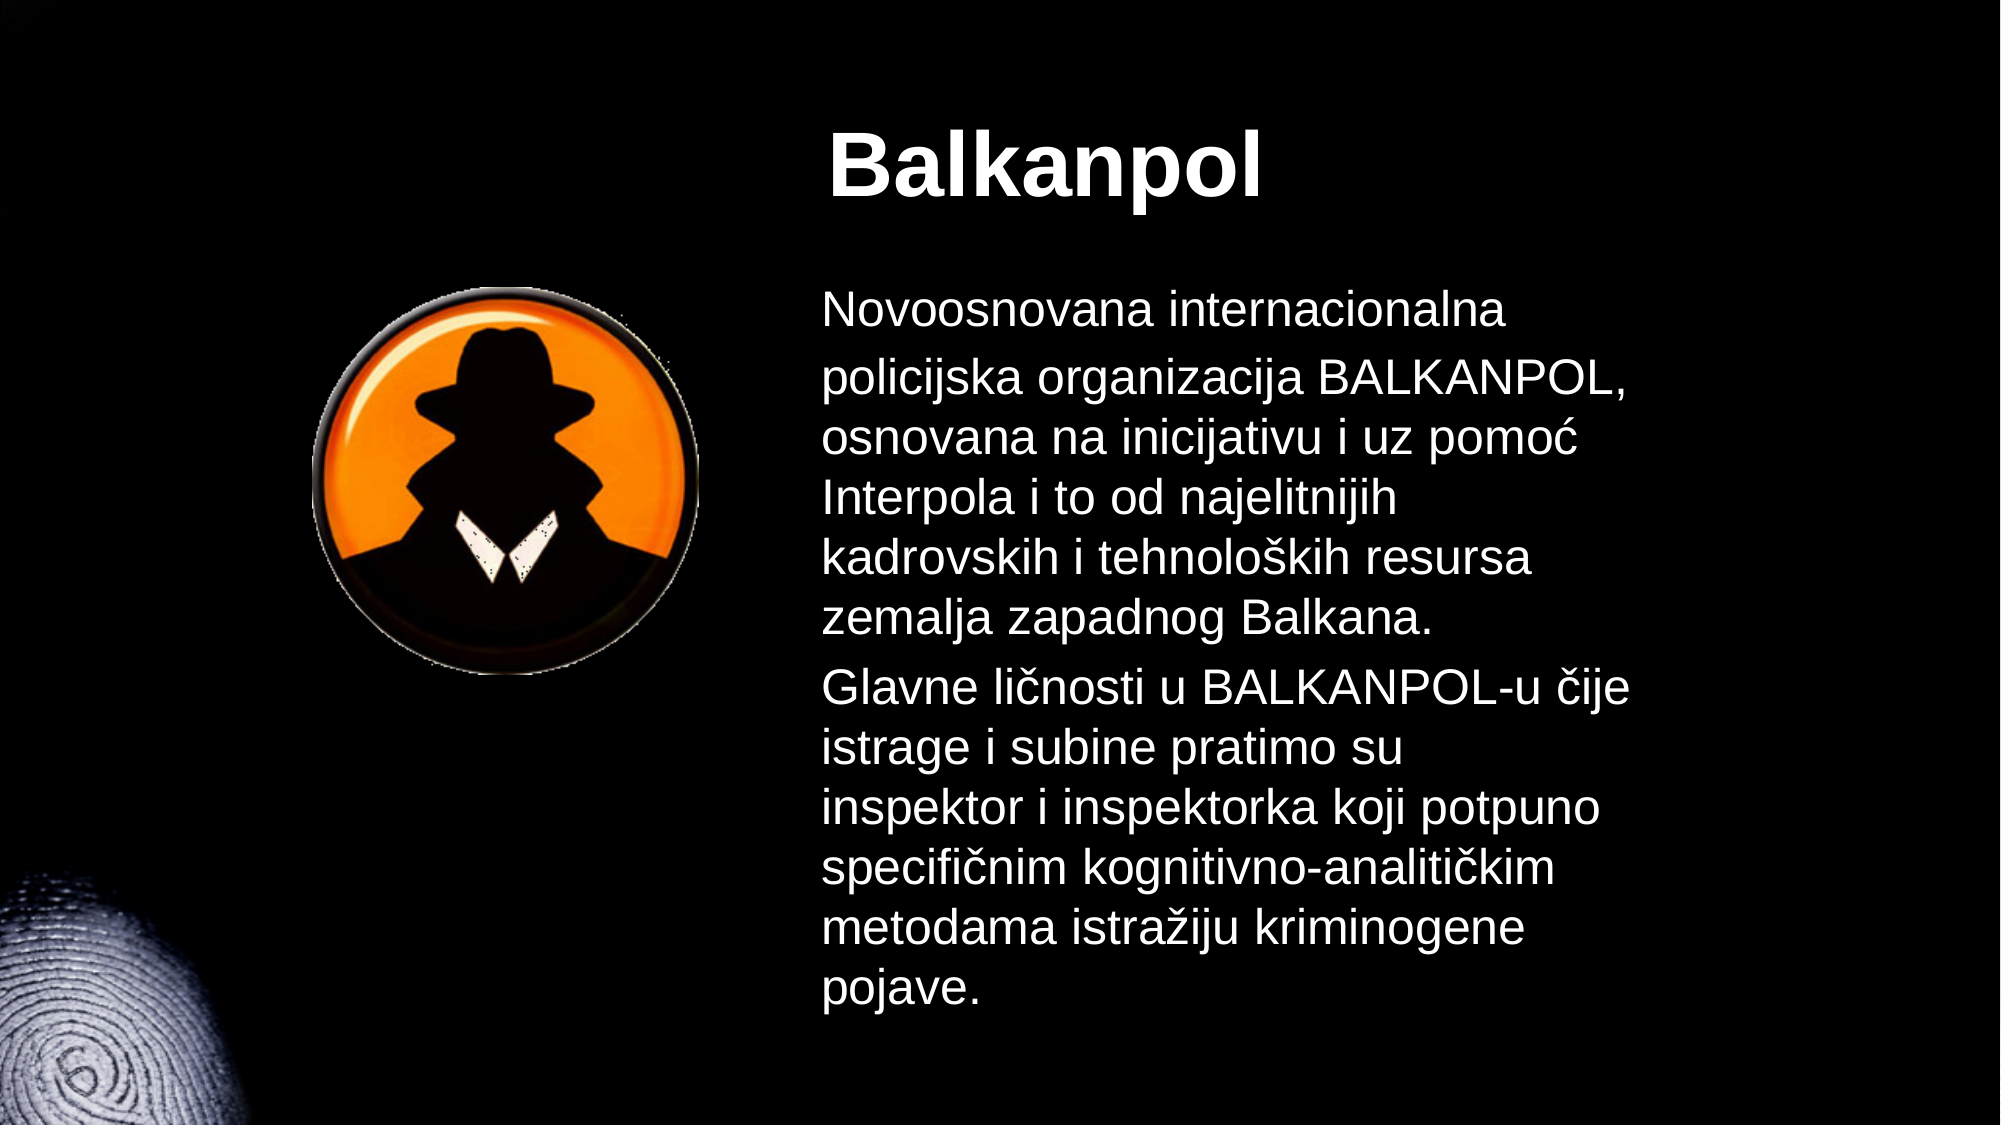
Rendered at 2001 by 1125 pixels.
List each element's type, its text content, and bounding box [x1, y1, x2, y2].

title Balkanpol [812, 99, 1720, 219]
list Novoosnovana internacionalna policijska organizacija BALKANPOL, osnovana na inicijativu i uz pomoć Interpola i to od najelitnijih kadrovskih i tehnoloških resursa zemalja zapadnog Balkana. Glavne ličnosti u BALKANPOL-u čije istrage i subine pratimo su inspektor i inspektorka koji potpuno specifičnim kognitivno-analitičkim metodama istražiju kriminogene pojave. [750, 227, 1650, 1125]
picture [0, 0, 2001, 1125]
